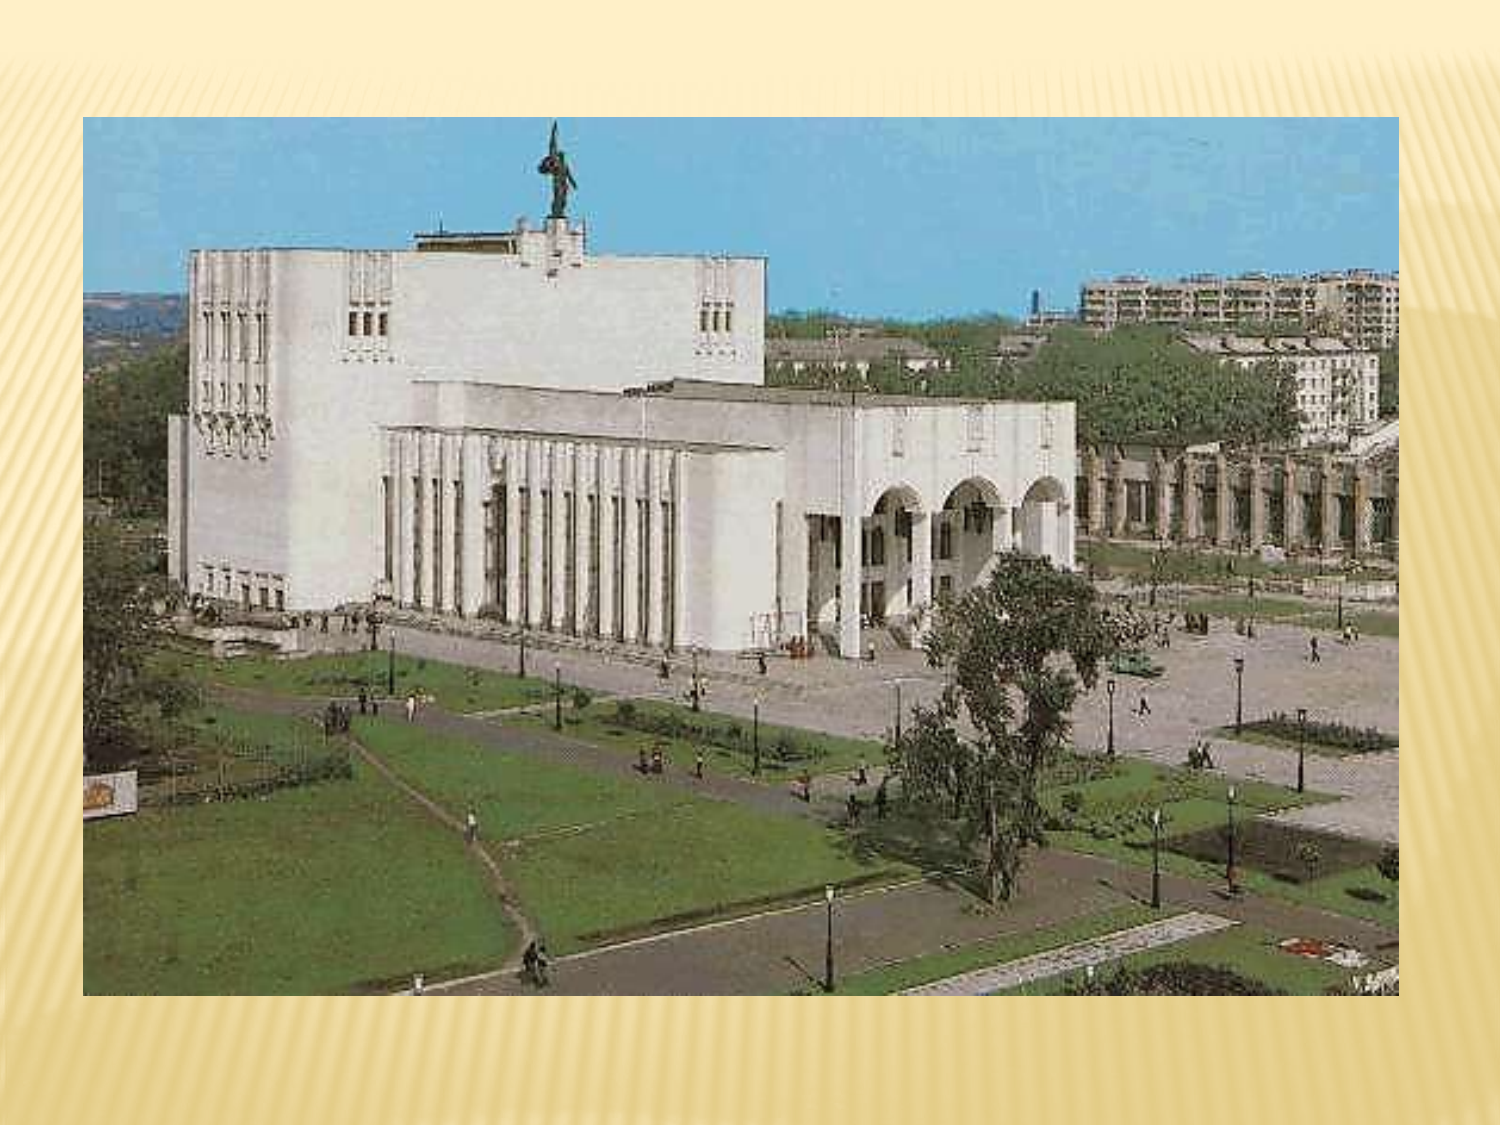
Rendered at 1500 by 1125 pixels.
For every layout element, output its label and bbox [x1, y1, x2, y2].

picture [83, 116, 1399, 997]
